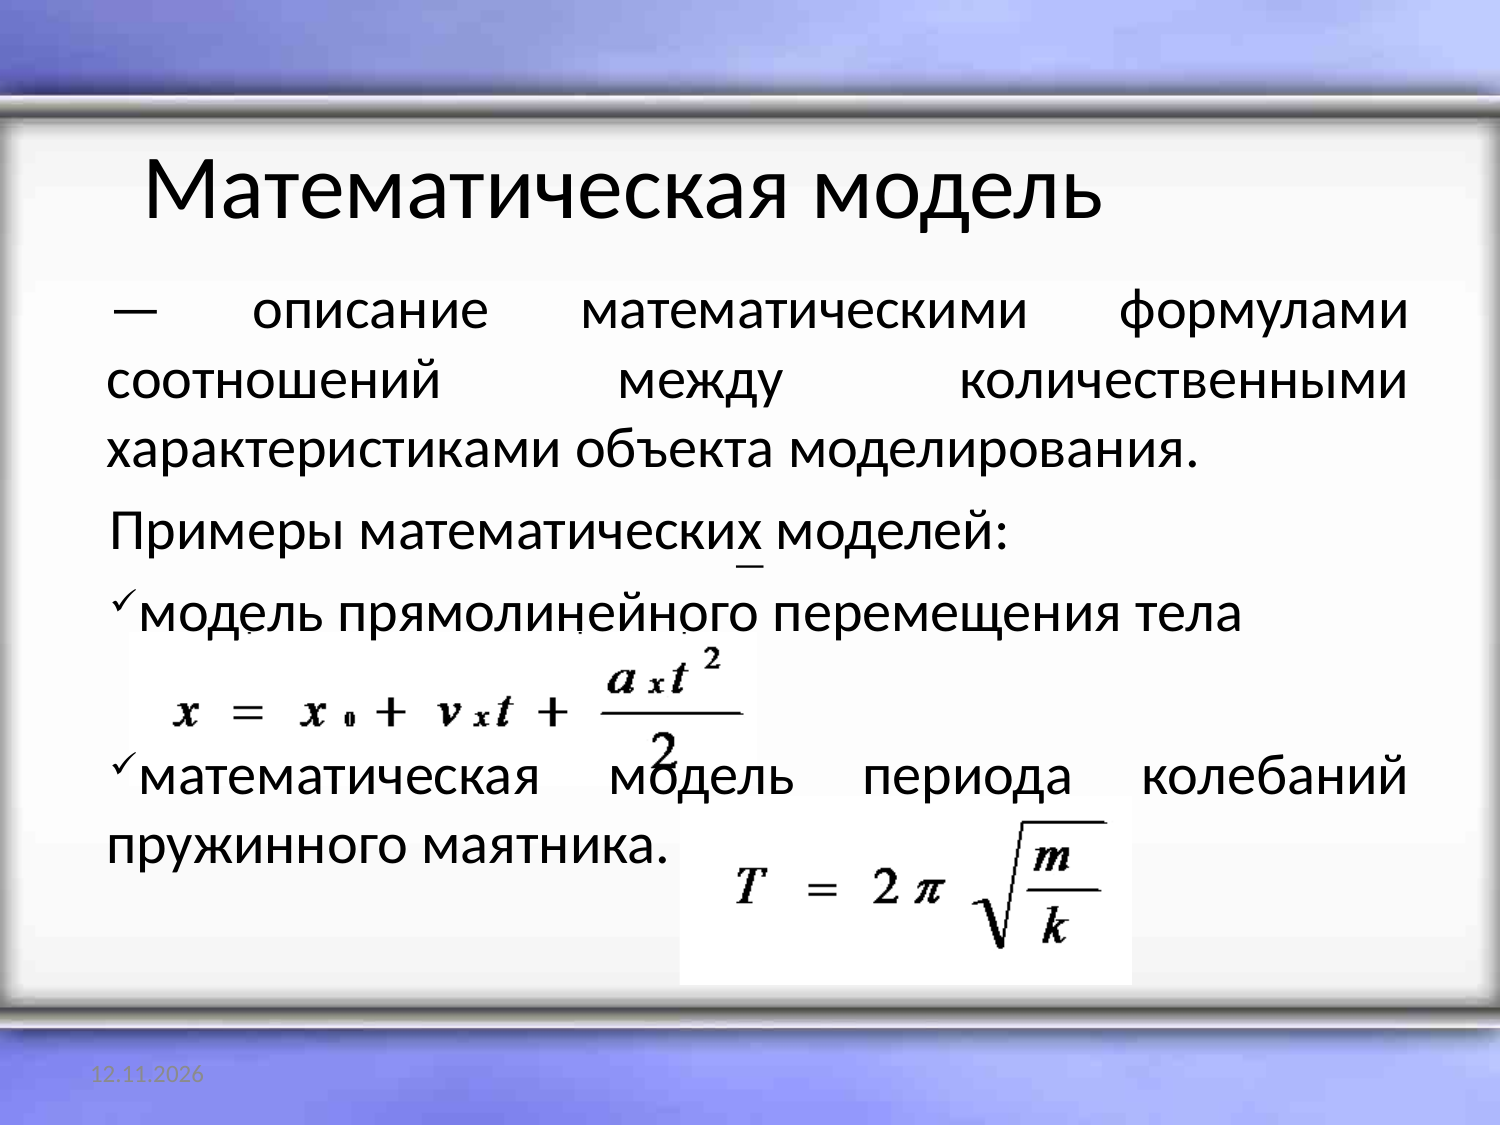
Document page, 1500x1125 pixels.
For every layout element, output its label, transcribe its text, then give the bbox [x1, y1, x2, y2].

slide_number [75, 1042, 425, 1103]
text_box — [718, 532, 782, 592]
list — описание математическими формулами соотношений между количественными характеристиками объекта моделирования. Примеры математических моделей: модель прямолинейного перемещения тела математическая модель периода колебаний пружинного маятника. [35, 262, 1425, 1005]
title Математическая модель [75, 105, 1172, 258]
picture [0, 0, 1500, 1125]
